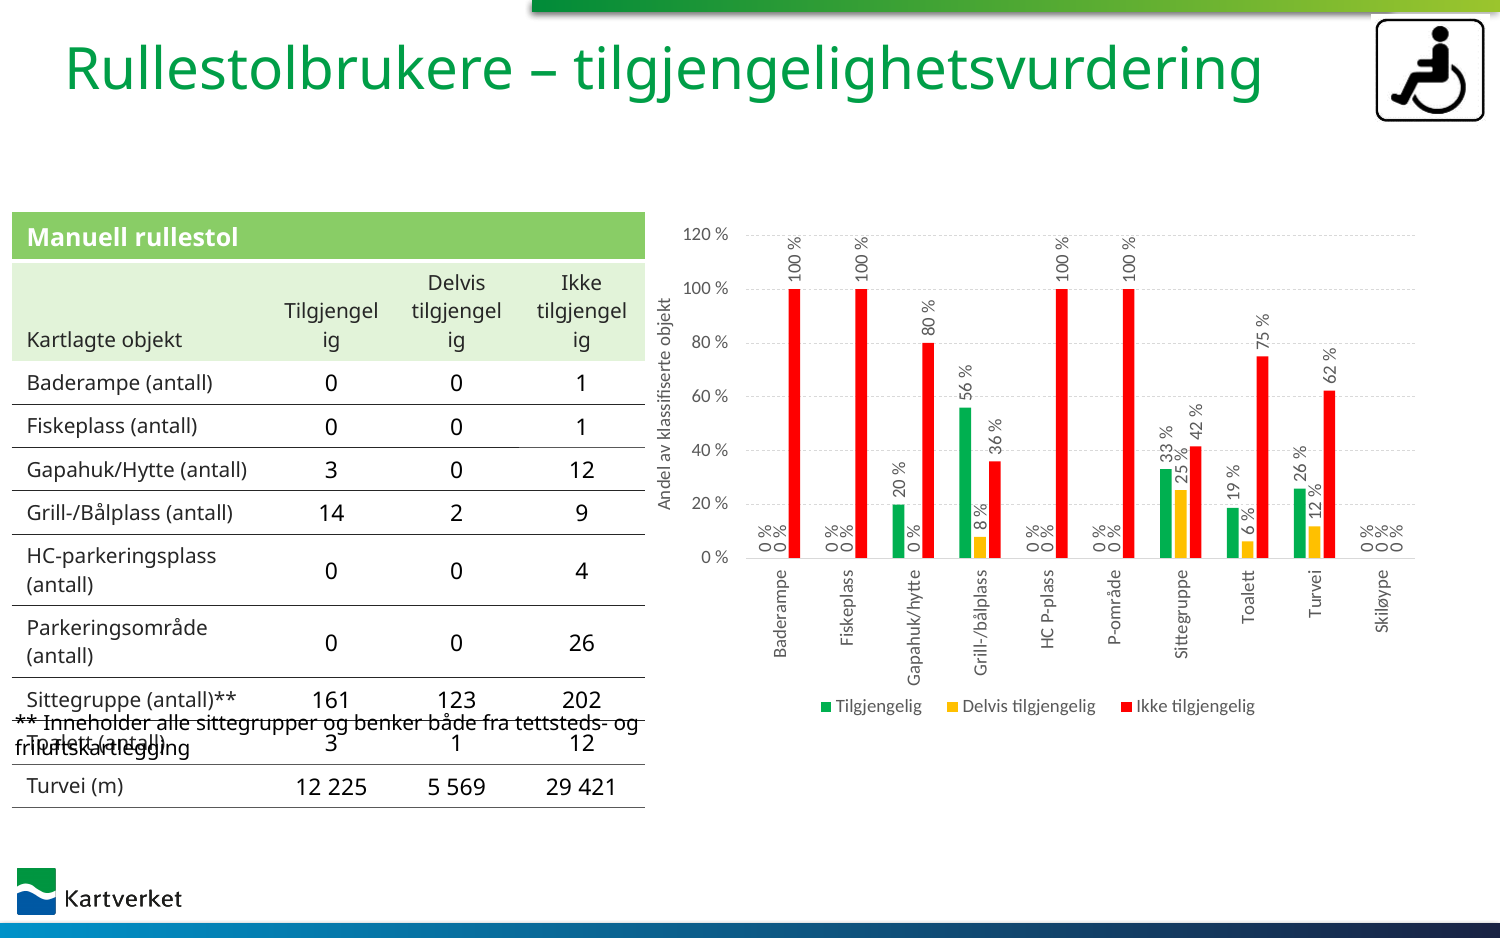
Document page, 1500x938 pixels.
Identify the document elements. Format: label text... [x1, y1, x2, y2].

table_cell Parkeringsområde (antall) [12, 606, 269, 677]
table_cell Ikke tilgjengelig [519, 263, 638, 361]
table_cell 2 [394, 491, 519, 534]
table_cell 5 569 [394, 768, 519, 807]
table_cell Fiskeplass (antall) [12, 405, 269, 447]
table_cell 161 [269, 678, 394, 702]
table_cell 1 [519, 405, 638, 447]
table_cell 123 [394, 678, 519, 702]
table_cell HC-parkeringsplass (antall) [12, 535, 269, 605]
table_cell 26 [519, 606, 638, 677]
picture [643, 218, 1426, 728]
table_cell 0 [394, 405, 519, 447]
table_cell 1 [519, 361, 638, 404]
table_cell 0 [394, 606, 519, 677]
picture [1371, 13, 1491, 127]
table_cell Sittegruppe (antall)** [12, 678, 269, 702]
table_cell Turvei (m) [12, 768, 269, 807]
table_cell 9 [519, 491, 638, 534]
table_cell Kartlagte objekt [12, 263, 269, 361]
table_cell 0 [269, 361, 394, 404]
table_cell 12 225 [269, 768, 394, 807]
table_cell 0 [394, 535, 519, 605]
table_cell 202 [519, 678, 638, 702]
table_cell 4 [519, 535, 638, 605]
table_cell 0 [269, 405, 394, 447]
text_box Rullestolbrukere – tilgjengelighetsvurdering [49, 12, 1372, 109]
table_cell Grill-/Bålplass (antall) [12, 491, 269, 534]
table_cell 29 421 [519, 768, 645, 807]
table_cell Delvis tilgjengelig [394, 263, 519, 361]
table_cell Baderampe (antall) [12, 361, 269, 404]
table_header Manuell rullestol [12, 212, 645, 259]
table_cell Gapahuk/Hytte (antall) [12, 448, 269, 490]
table_cell 0 [269, 606, 394, 677]
table_cell 0 [269, 535, 394, 605]
table_cell 12 [519, 448, 638, 490]
table_cell 0 [394, 448, 519, 490]
text_box ** Inneholder alle sittegrupper og benker både fra tettsteds- og friluftskartlegging [0, 702, 745, 768]
table_cell Tilgjengelig [269, 263, 394, 361]
table_cell 0 [394, 361, 519, 404]
table_cell 3 [269, 448, 394, 490]
table_cell 14 [269, 491, 394, 534]
